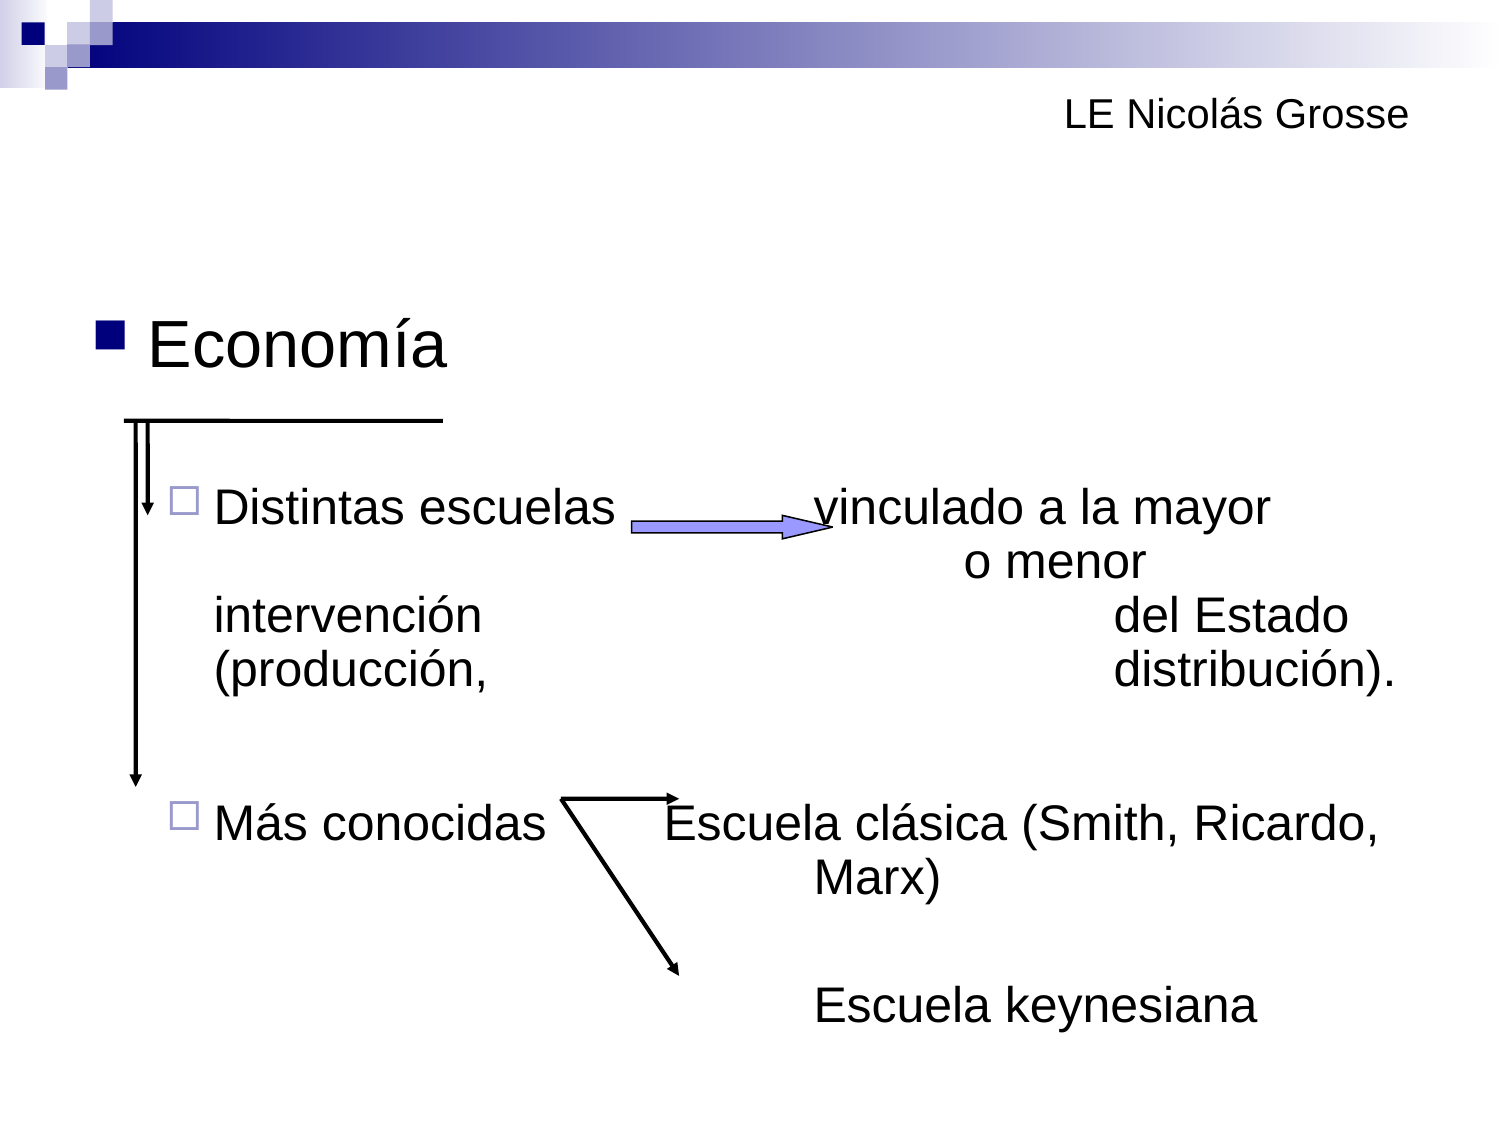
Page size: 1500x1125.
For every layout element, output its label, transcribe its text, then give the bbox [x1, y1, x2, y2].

list Economía Distintas escuelas vinculado a la mayor o menor intervención del Estado (producción, distribución). Más conocidas Escuela clásica (Smith, Ricardo, Marx) Escuela keynesiana [76, 302, 1427, 1012]
text_box [562, 792, 680, 805]
text_box [141, 421, 154, 516]
text_box [129, 421, 142, 787]
title LE Nicolás Grosse [74, 74, 1426, 150]
text_box [560, 798, 680, 976]
text_box [631, 515, 833, 539]
